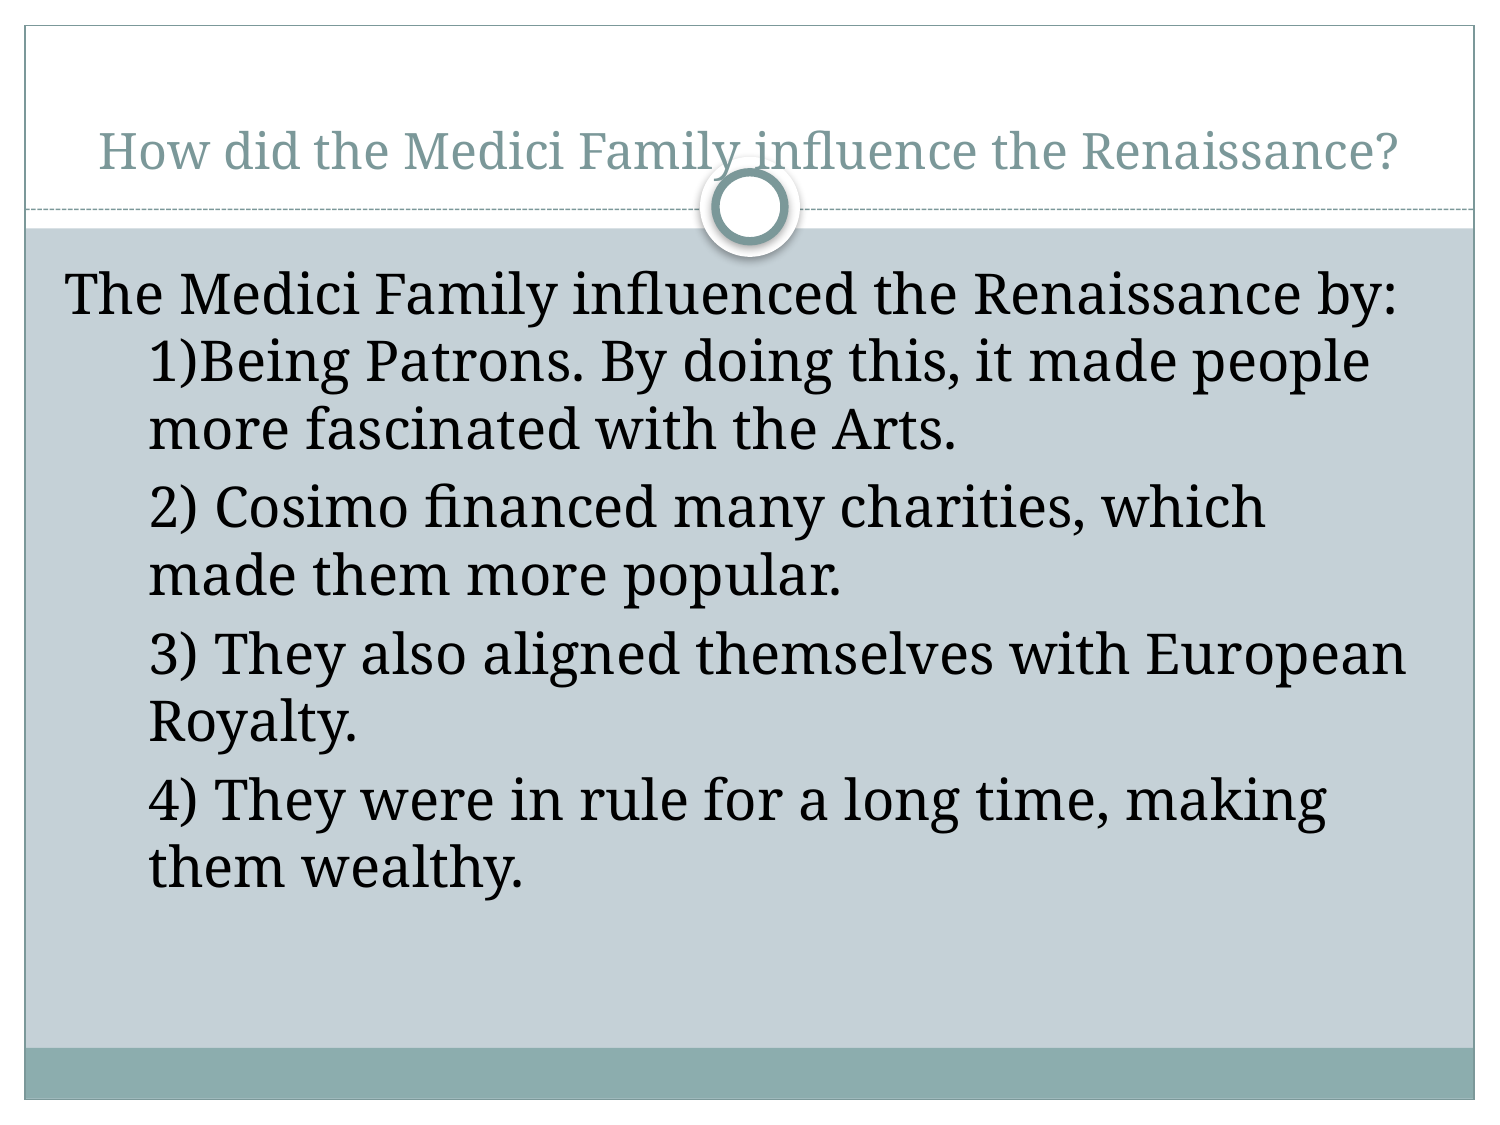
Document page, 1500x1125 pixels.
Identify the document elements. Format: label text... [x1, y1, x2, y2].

list The Medici Family influenced the Renaissance by: 1)Being Patrons. By doing this, it made people more fascinated with the Arts. 2) Cosimo financed many charities, which made them more popular. 3) They also aligned themselves with European Royalty. 4) They were in rule for a long time, making them wealthy. [49, 250, 1445, 1001]
title How did the Medici Family influence the Renaissance? [50, 62, 1450, 187]
